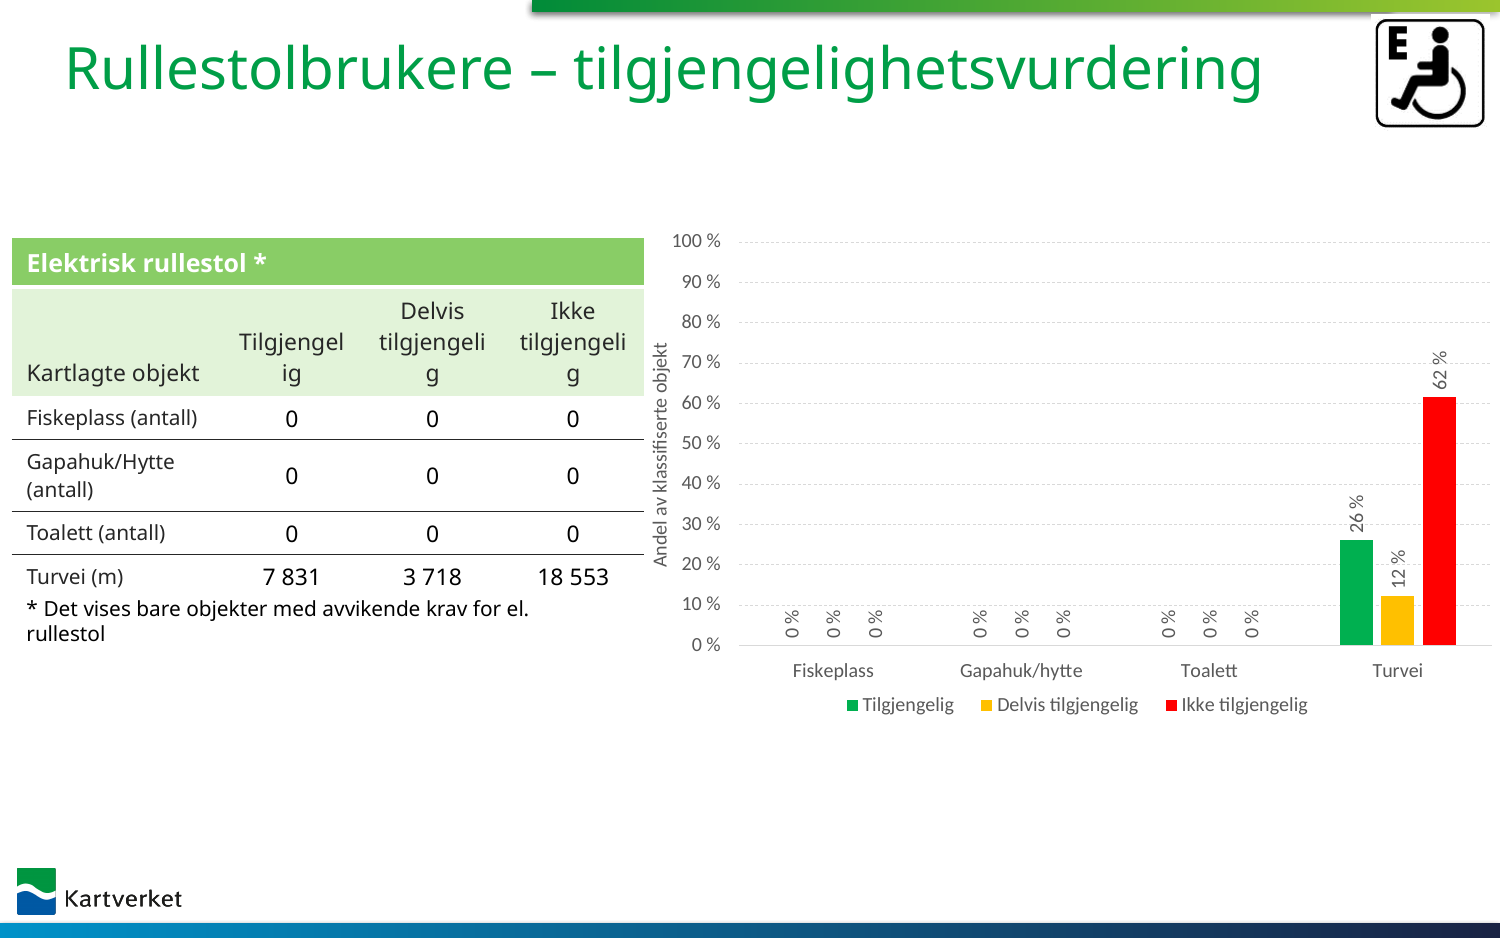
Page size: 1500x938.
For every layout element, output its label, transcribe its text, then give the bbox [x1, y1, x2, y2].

table_cell Tilgjengelig [222, 289, 362, 396]
table_cell 0 [222, 512, 362, 554]
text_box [1371, 13, 1491, 133]
table_cell 0 [503, 440, 638, 511]
table_cell 0 [503, 512, 638, 554]
table_cell 0 [362, 512, 503, 554]
table_cell Ikke tilgjengelig [503, 289, 638, 396]
table_cell 7 831 [222, 555, 362, 588]
table_cell 0 [222, 396, 362, 439]
table_header Elektrisk rullestol * [12, 238, 638, 285]
table_cell Delvis tilgjengelig [362, 289, 503, 396]
table_cell 3 718 [362, 555, 503, 588]
table_cell Turvei (m) [12, 555, 222, 588]
table_cell Kartlagte objekt [12, 289, 222, 396]
table_cell 0 [503, 396, 638, 439]
table_cell 18 553 [503, 555, 638, 598]
text_box * Det vises bare objekter med avvikende krav for el. rullestol [11, 588, 597, 653]
table_cell 0 [362, 440, 503, 511]
picture [643, 218, 1500, 728]
text_box Rullestolbrukere – tilgjengelighetsvurdering [49, 12, 1372, 109]
table_cell 0 [362, 396, 503, 439]
table_cell Fiskeplass (antall) [12, 396, 222, 439]
table_cell 0 [222, 440, 362, 511]
table_cell Toalett (antall) [12, 512, 222, 554]
table_cell Gapahuk/Hytte (antall) [12, 440, 222, 511]
